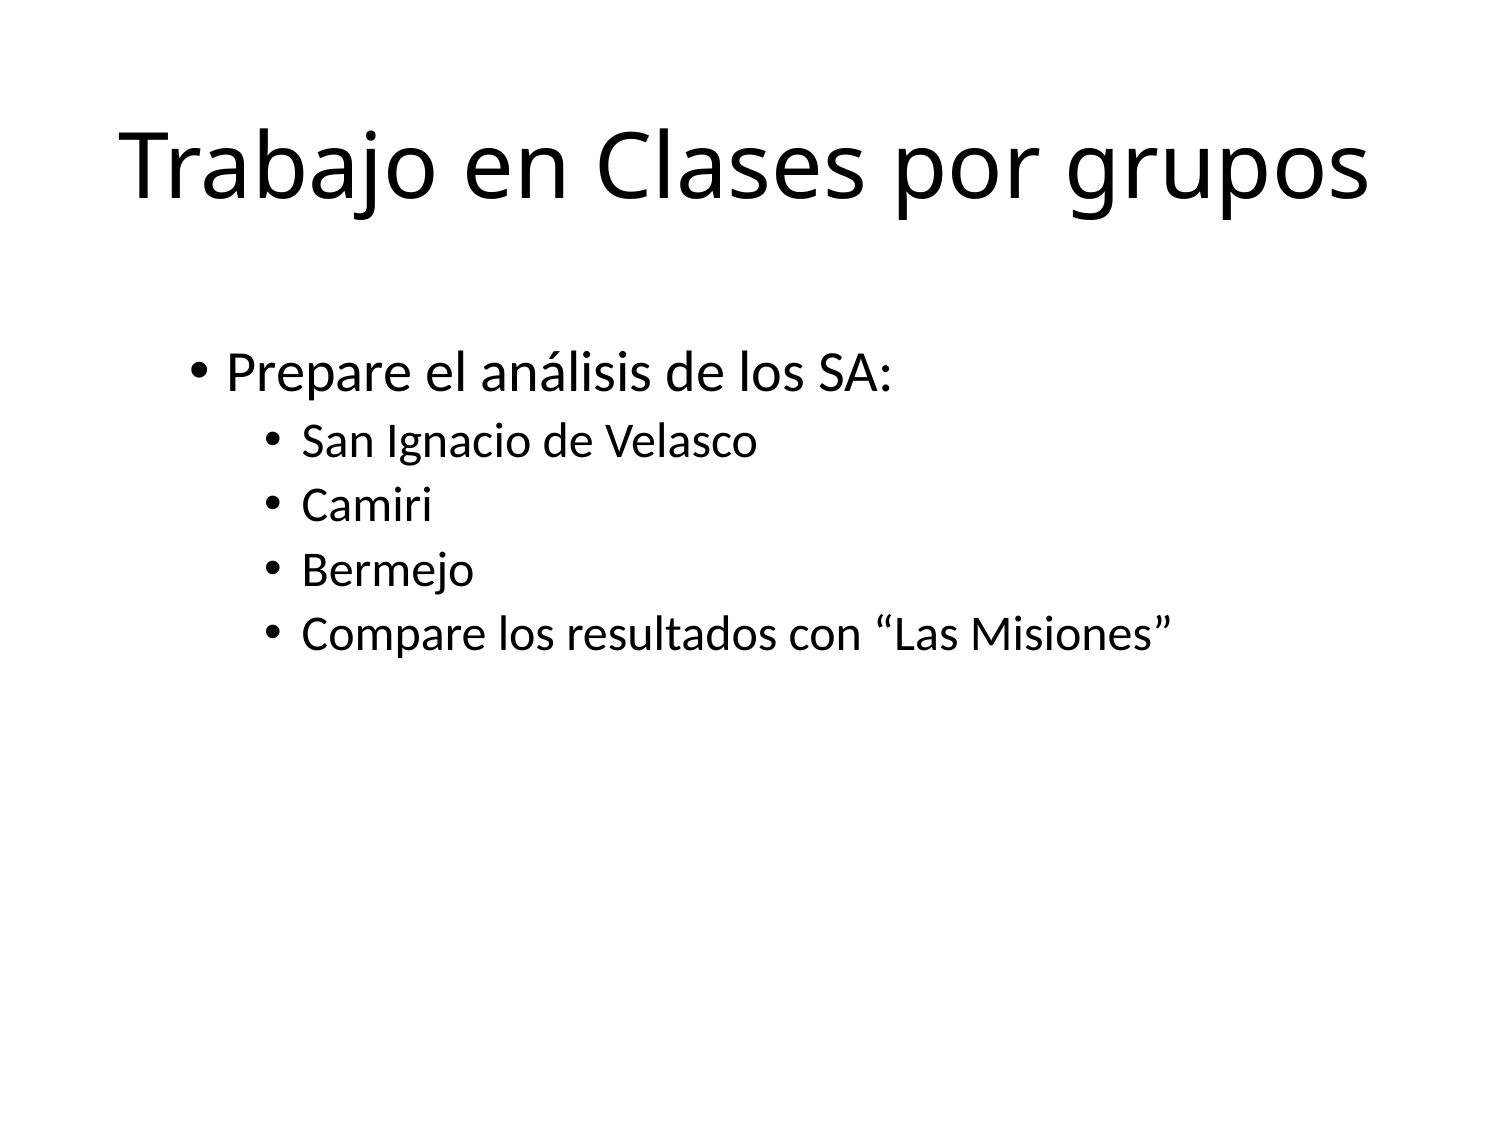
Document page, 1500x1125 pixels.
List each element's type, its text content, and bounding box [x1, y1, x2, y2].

text_box Prepare el análisis de los SA: San Ignacio de Velasco Camiri Bermejo Compare los resultados con “Las Misiones” [174, 333, 1302, 715]
title Trabajo en Clases por grupos [103, 59, 1397, 278]
